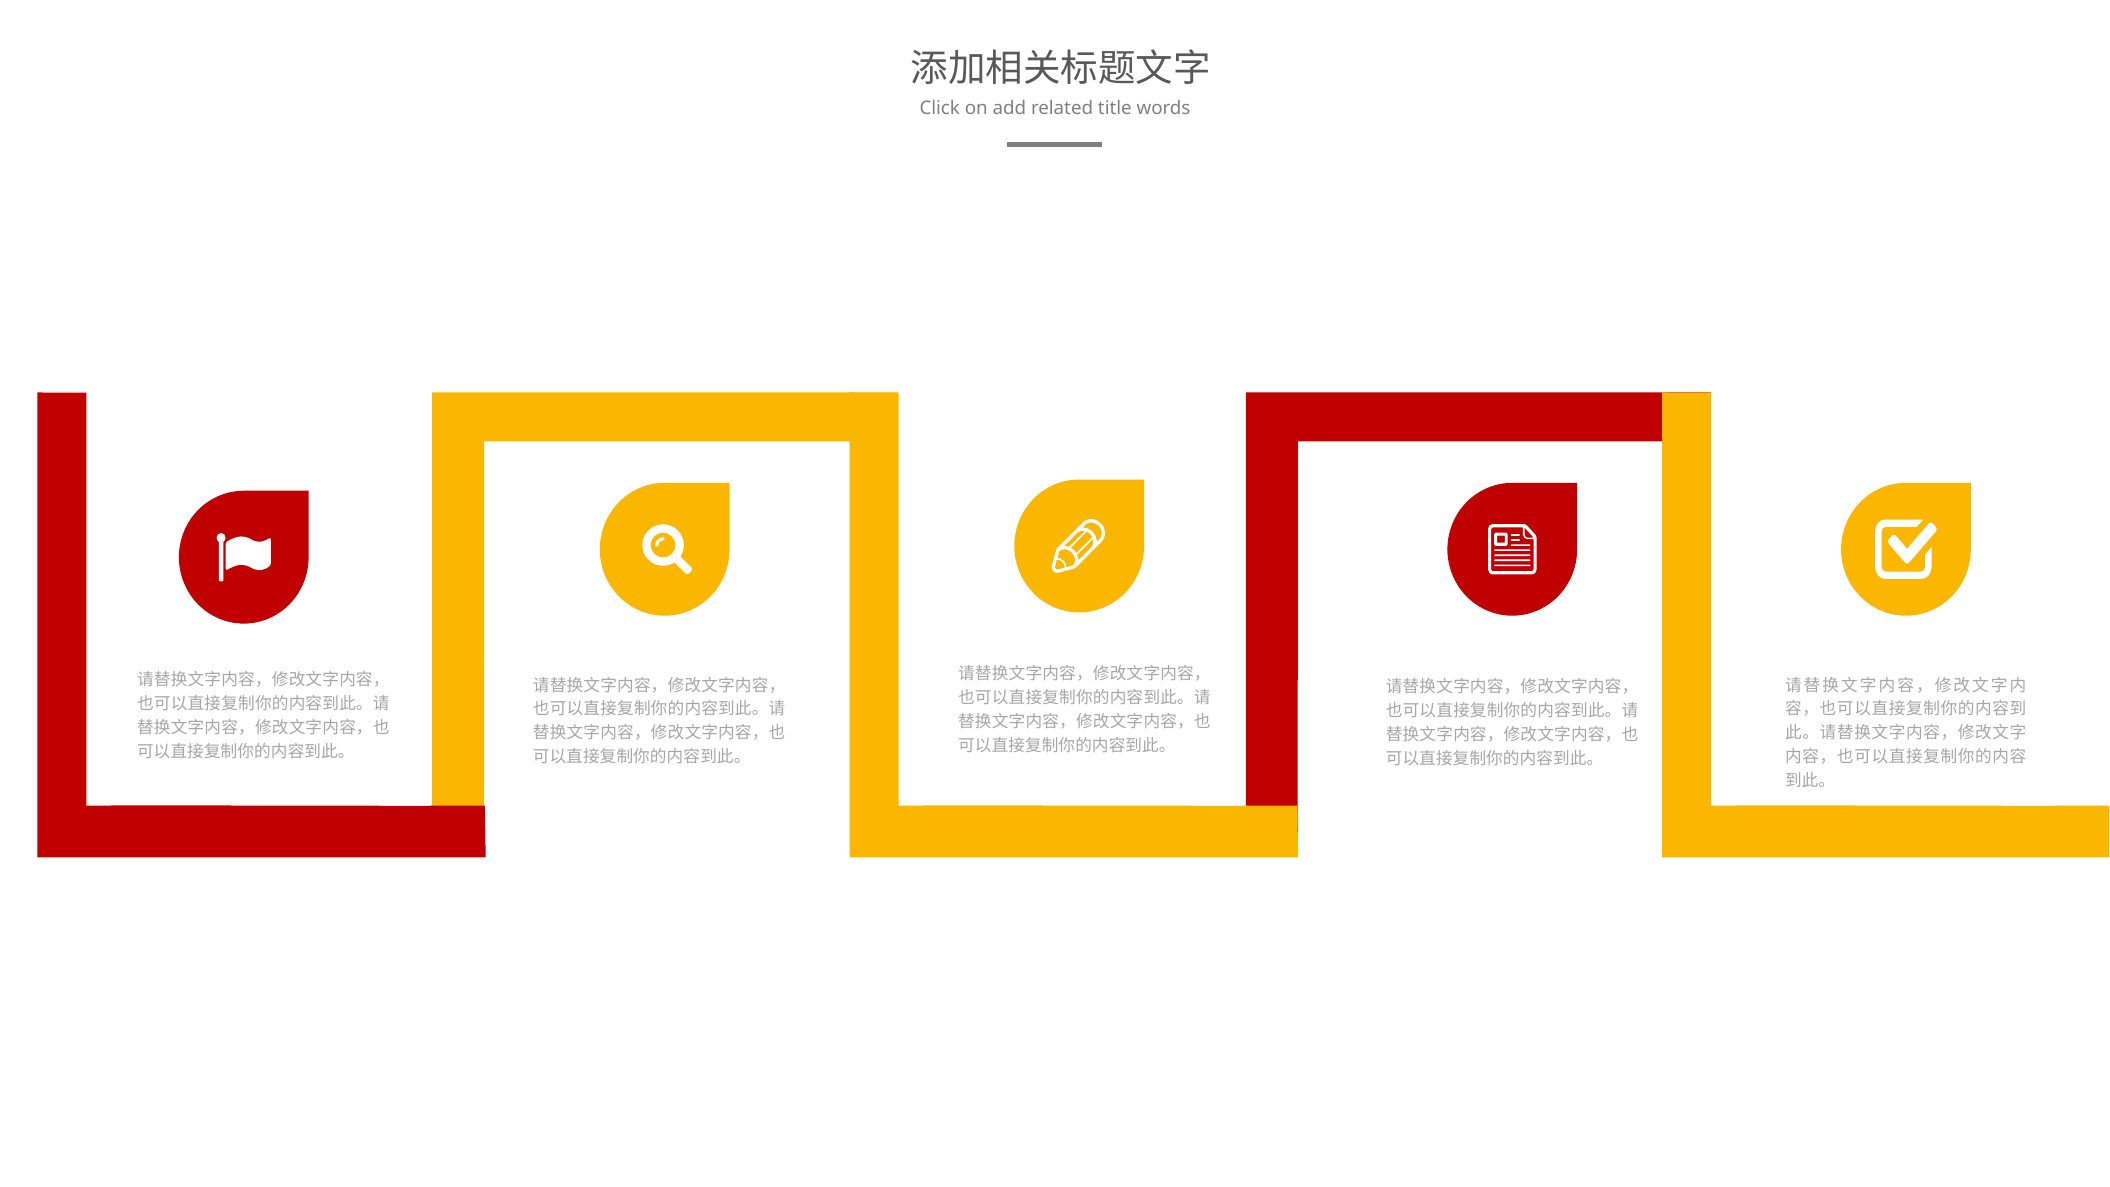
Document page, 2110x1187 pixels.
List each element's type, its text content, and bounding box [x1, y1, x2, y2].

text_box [1487, 524, 1537, 575]
text_box 添加相关标题文字 [877, 37, 1245, 95]
text_box Click on add related title words [877, 89, 1232, 124]
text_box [37, 392, 2110, 858]
